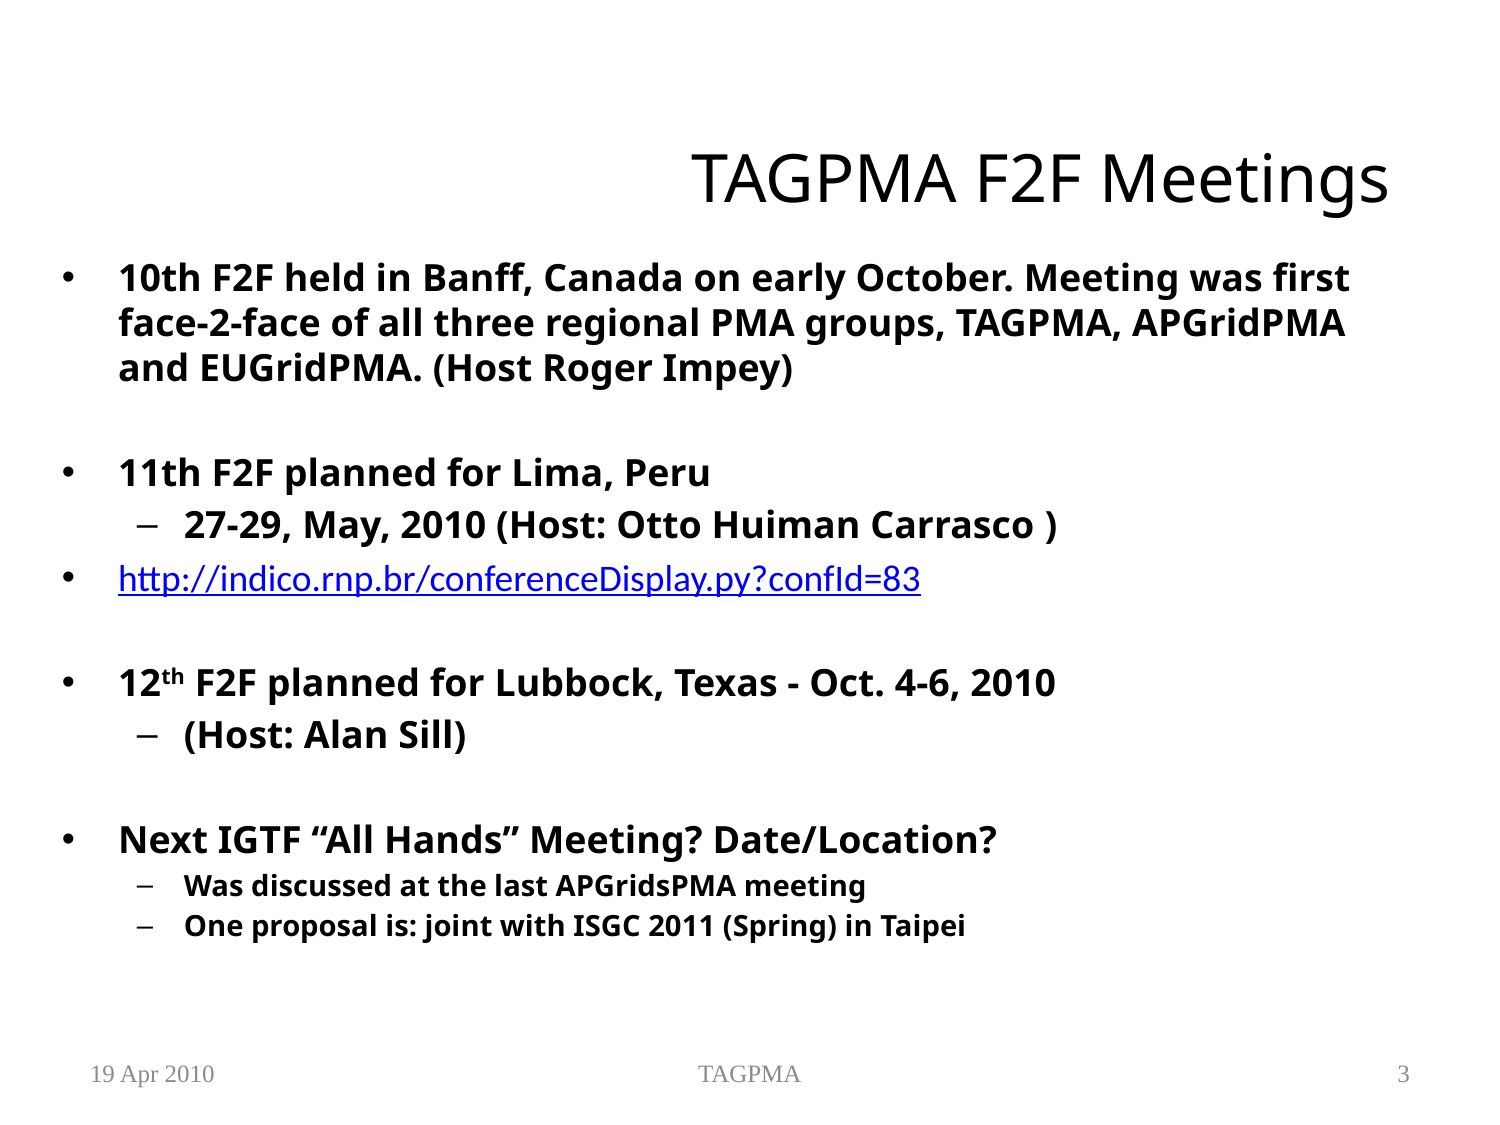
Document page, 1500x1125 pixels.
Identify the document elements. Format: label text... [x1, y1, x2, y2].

slide_number 3 [1074, 1042, 1425, 1103]
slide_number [75, 1042, 425, 1103]
list 10th F2F held in Banff, Canada on early October. Meeting was first face-2-face of all three regional PMA groups, TAGPMA, APGridPMA and EUGridPMA. (Host Roger Impey) 11th F2F planned for Lima, Peru 27-29, May, 2010 (Host: Otto Huiman Carrasco ) http://indico.rnp.br/conferenceDisplay.py?confId=83 12th F2F planned for Lubbock, Texas - Oct. 4-6, 2010 (Host: Alan Sill) Next IGTF “All Hands” Meeting? Date/Location? Was discussed at the last APGridsPMA meeting One proposal is: joint with ISGC 2011 (Spring) in Taipei [46, 246, 1431, 1062]
title TAGPMA F2F Meetings [644, 117, 1439, 235]
footer TAGPMA [512, 1042, 988, 1103]
